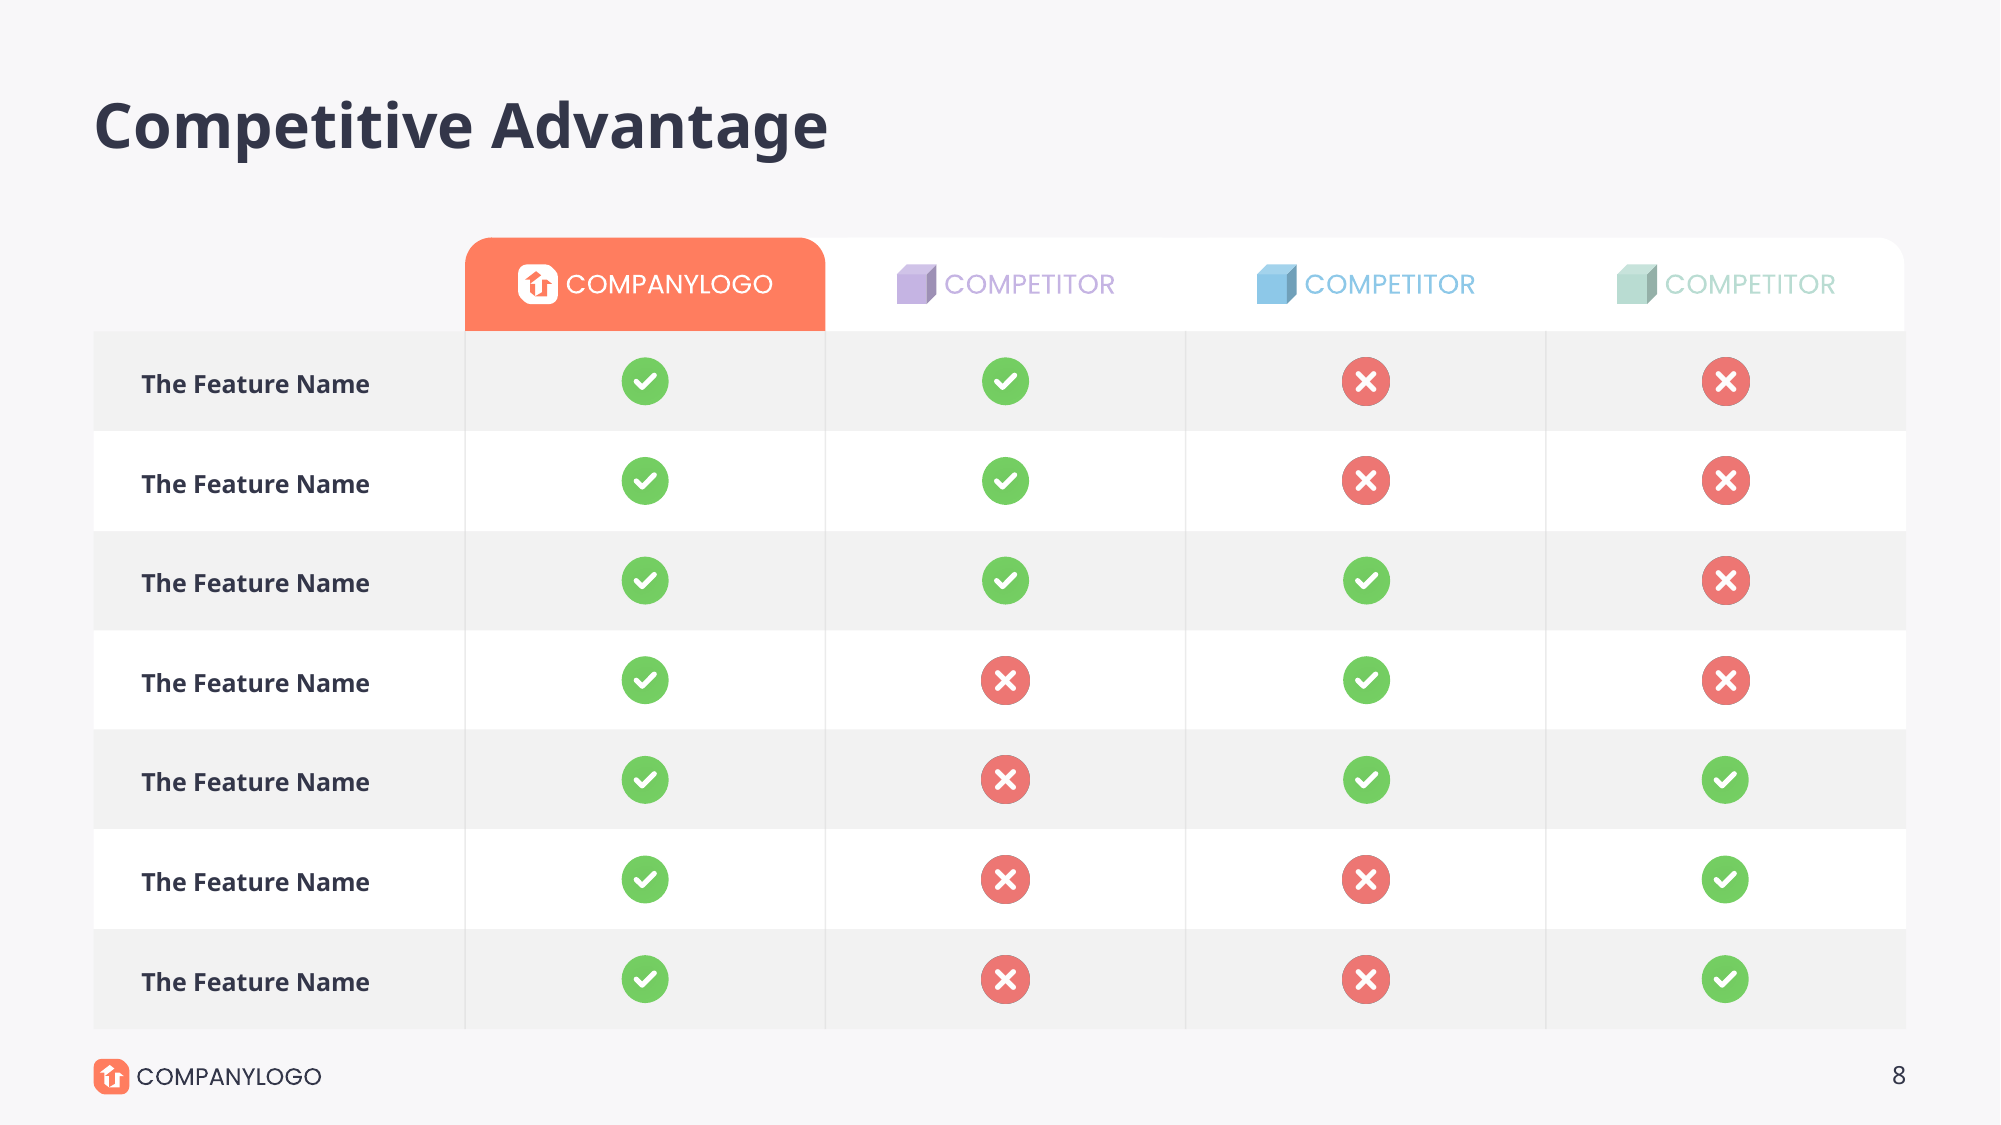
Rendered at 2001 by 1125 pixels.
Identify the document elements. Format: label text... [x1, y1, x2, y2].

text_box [1701, 954, 1750, 1004]
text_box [1701, 855, 1750, 904]
picture [1341, 855, 1390, 904]
title Competitive Advantage [93, 85, 1907, 162]
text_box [621, 357, 669, 406]
text_box [93, 331, 464, 430]
picture [1702, 456, 1750, 506]
text_box [466, 630, 824, 729]
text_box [825, 330, 1547, 1030]
text_box [1547, 430, 1907, 530]
picture [1341, 456, 1390, 506]
text_box The Feature Name [141, 762, 371, 797]
text_box [1547, 331, 1907, 430]
text_box [466, 430, 824, 530]
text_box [1256, 264, 1475, 305]
text_box [93, 630, 464, 729]
text_box [466, 331, 824, 430]
picture [981, 656, 1030, 705]
picture [1341, 954, 1390, 1004]
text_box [1342, 755, 1391, 805]
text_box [981, 556, 1030, 605]
text_box [466, 729, 824, 828]
text_box [93, 729, 464, 828]
text_box [93, 430, 464, 530]
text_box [1342, 655, 1391, 705]
text_box [464, 236, 827, 331]
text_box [621, 556, 669, 605]
text_box [1547, 729, 1907, 828]
text_box [1547, 530, 1907, 630]
picture [981, 954, 1030, 1004]
picture [981, 755, 1030, 805]
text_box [1701, 755, 1750, 805]
text_box The Feature Name [141, 364, 371, 399]
picture [1341, 357, 1390, 406]
text_box [1547, 630, 1907, 729]
text_box [466, 928, 824, 1030]
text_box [621, 655, 669, 705]
text_box [466, 828, 824, 928]
text_box [466, 530, 824, 630]
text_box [517, 264, 773, 305]
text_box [621, 954, 669, 1004]
text_box The Feature Name [141, 463, 371, 498]
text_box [621, 755, 669, 805]
text_box [1547, 828, 1907, 928]
picture [1702, 357, 1750, 406]
text_box The Feature Name [141, 962, 371, 997]
text_box [93, 530, 464, 630]
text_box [981, 456, 1030, 506]
text_box [93, 828, 464, 928]
text_box [1547, 928, 1907, 1030]
text_box The Feature Name [141, 862, 371, 897]
picture [981, 855, 1030, 904]
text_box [896, 264, 1115, 305]
text_box [803, 236, 1906, 331]
picture [1702, 556, 1750, 605]
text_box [621, 855, 669, 904]
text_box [1342, 556, 1391, 605]
picture [1702, 656, 1750, 705]
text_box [621, 456, 669, 506]
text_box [981, 357, 1030, 406]
text_box The Feature Name [141, 663, 371, 698]
text_box [93, 928, 464, 1030]
text_box The Feature Name [141, 563, 371, 598]
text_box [1616, 264, 1836, 305]
